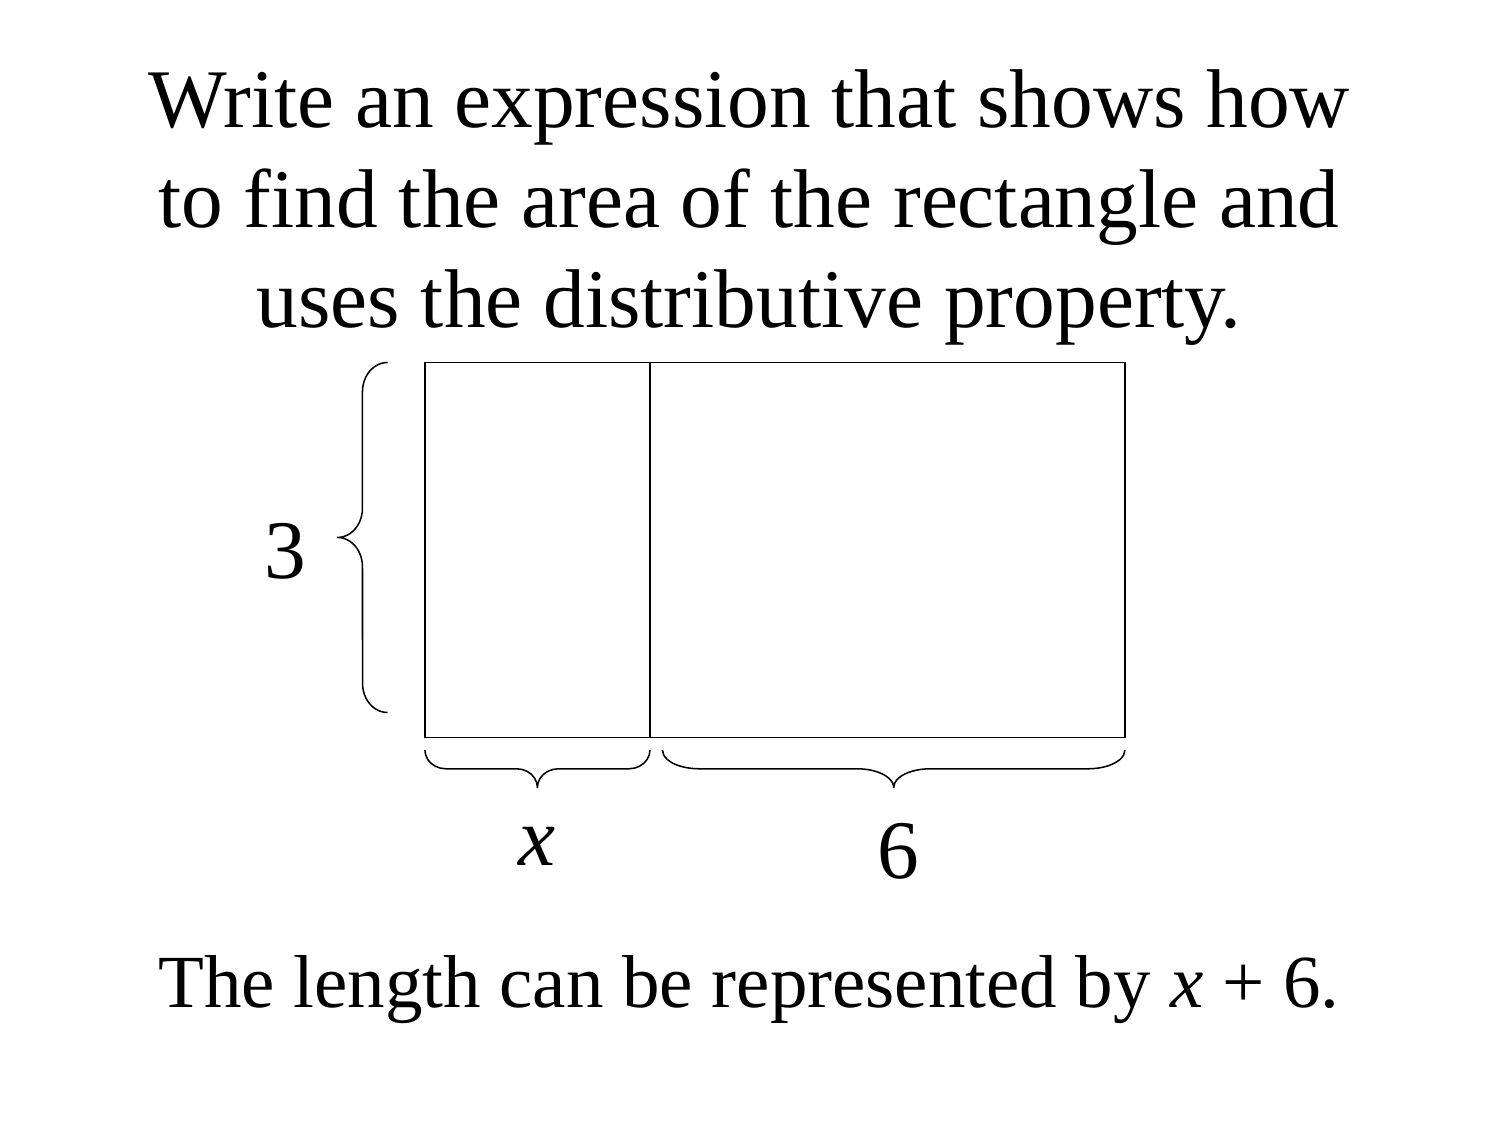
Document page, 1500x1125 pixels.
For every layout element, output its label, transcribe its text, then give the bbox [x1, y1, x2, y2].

text_box 6 [800, 787, 1000, 903]
title Write an expression that shows how to find the area of the rectangle and uses the distributive property. [112, 99, 1388, 288]
text_box [662, 750, 1125, 788]
text_box 3 [249, 487, 362, 603]
text_box [424, 362, 650, 738]
text_box x [474, 774, 600, 890]
text_box The length can be represented by x + 6. [143, 924, 1355, 1030]
text_box [650, 362, 1125, 738]
text_box [337, 362, 388, 713]
text_box [424, 750, 650, 788]
